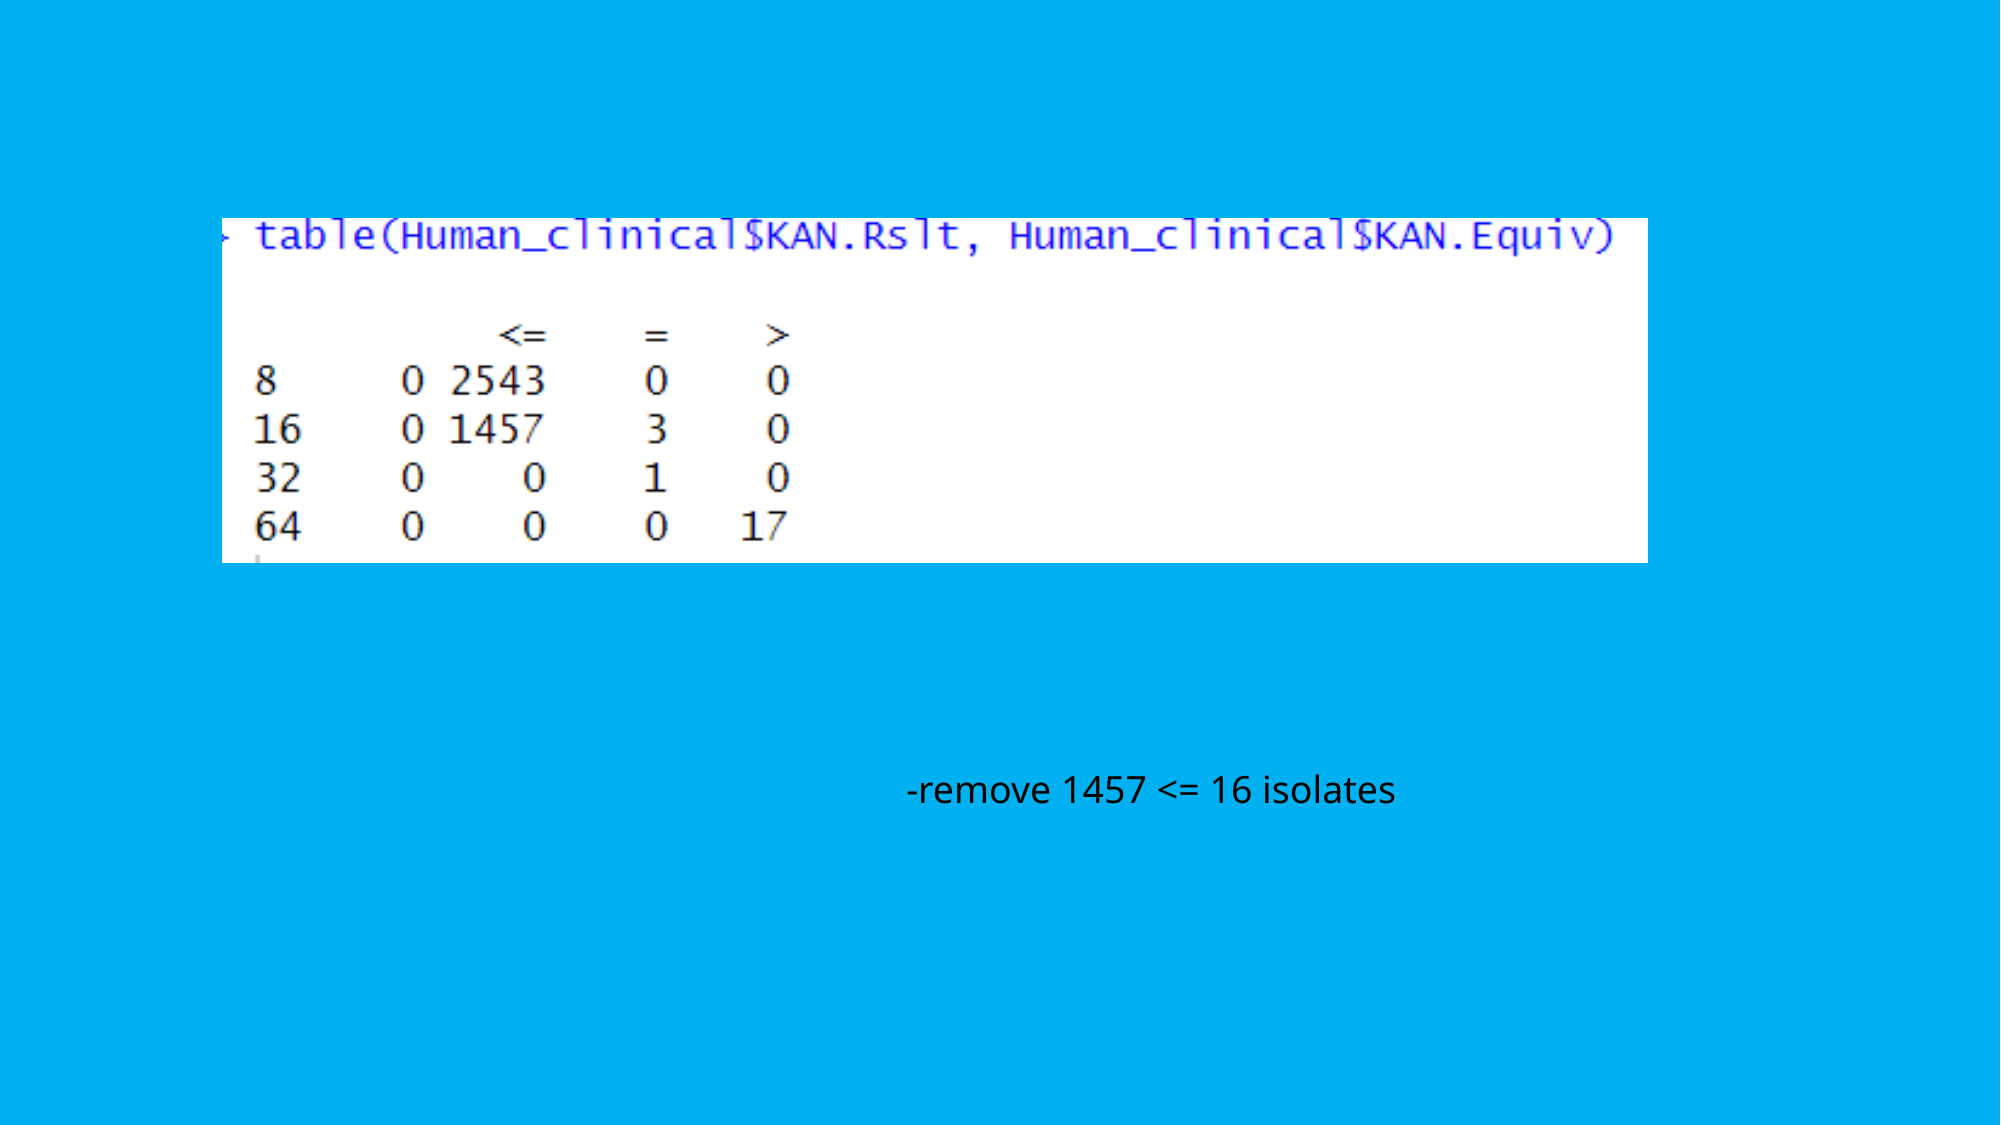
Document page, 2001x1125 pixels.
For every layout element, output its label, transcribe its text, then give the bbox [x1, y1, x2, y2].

picture [223, 219, 1647, 562]
text_box -remove 1457 <= 16 isolates [891, 758, 1639, 909]
